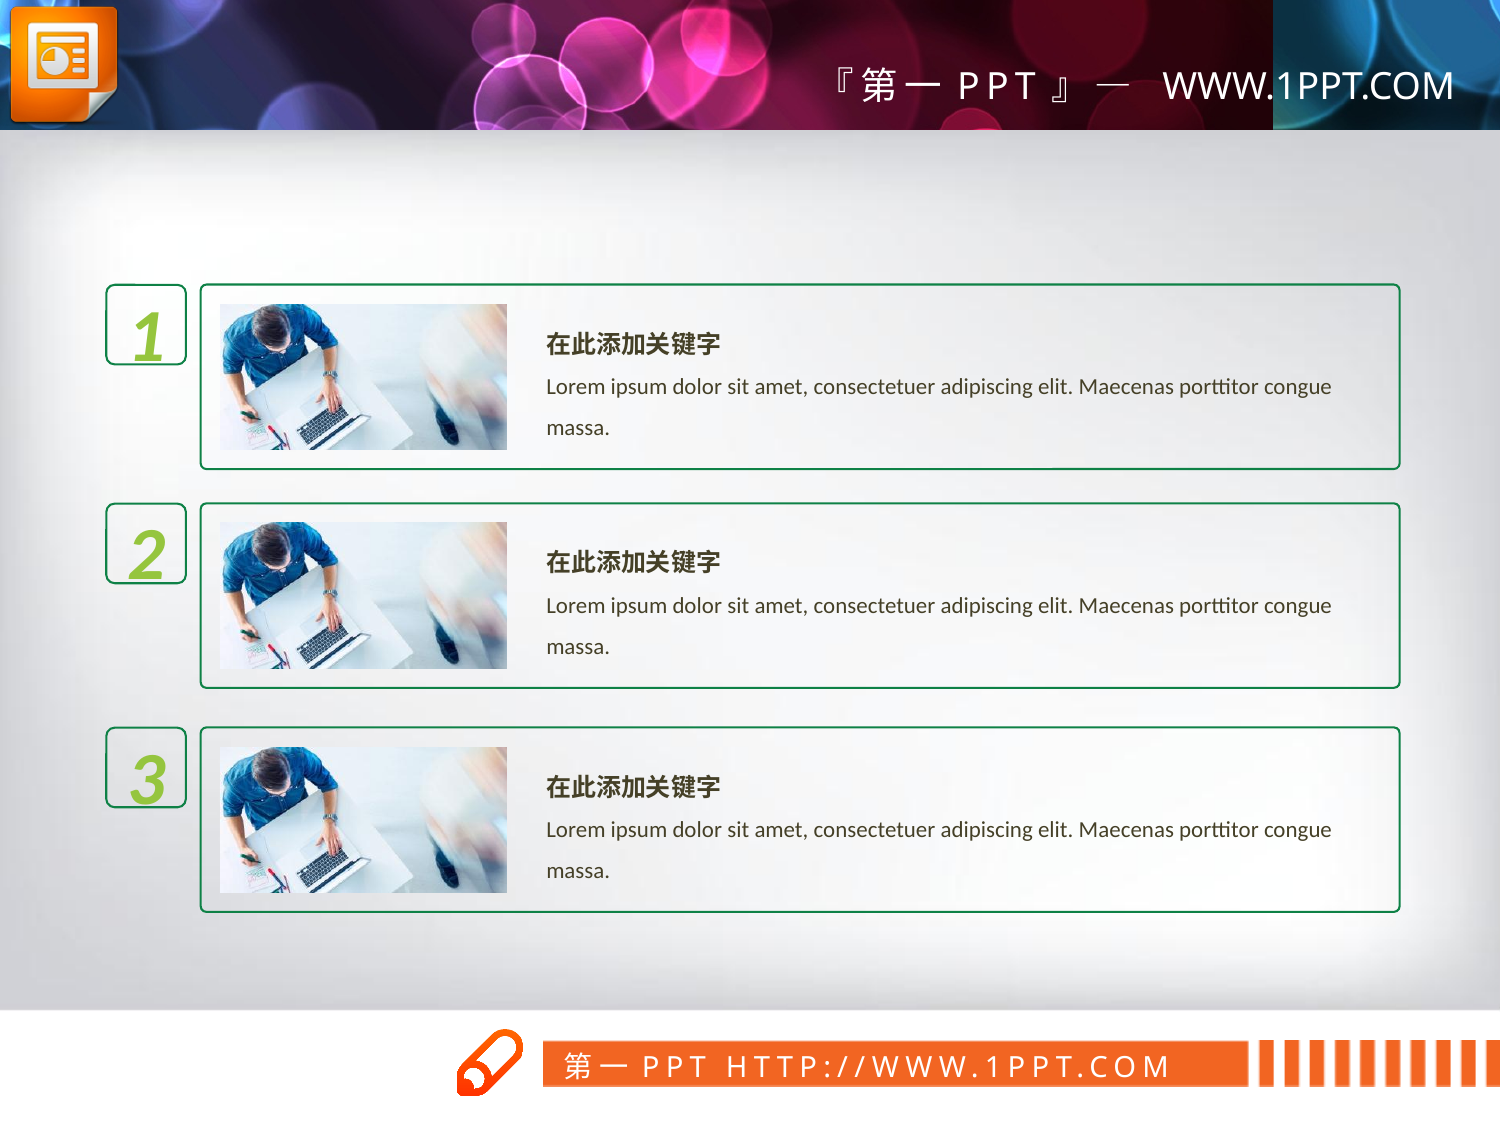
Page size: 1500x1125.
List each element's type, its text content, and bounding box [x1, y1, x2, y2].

text_box [180, 504, 186, 583]
text_box [180, 285, 186, 364]
text_box 在此添加关键字 Lorem ipsum dolor sit amet, consectetuer adipiscing elit. Maecenas porttitor congue massa. [526, 303, 1400, 451]
text_box [200, 503, 1400, 688]
text_box 在此添加关键字 Lorem ipsum dolor sit amet, consectetuer adipiscing elit. Maecenas porttitor congue massa. [526, 746, 1400, 894]
text_box 3 [112, 721, 180, 827]
picture [0, 0, 1500, 1012]
text_box 在此添加关键字 Lorem ipsum dolor sit amet, consectetuer adipiscing elit. Maecenas porttitor congue massa. [526, 521, 1400, 670]
text_box 1 [112, 278, 180, 384]
text_box [200, 284, 1400, 470]
text_box [106, 728, 112, 807]
text_box [106, 504, 112, 583]
text_box [180, 728, 186, 807]
text_box [106, 285, 112, 364]
text_box [200, 727, 1400, 912]
text_box 2 [112, 497, 180, 603]
picture [543, 1040, 1500, 1087]
